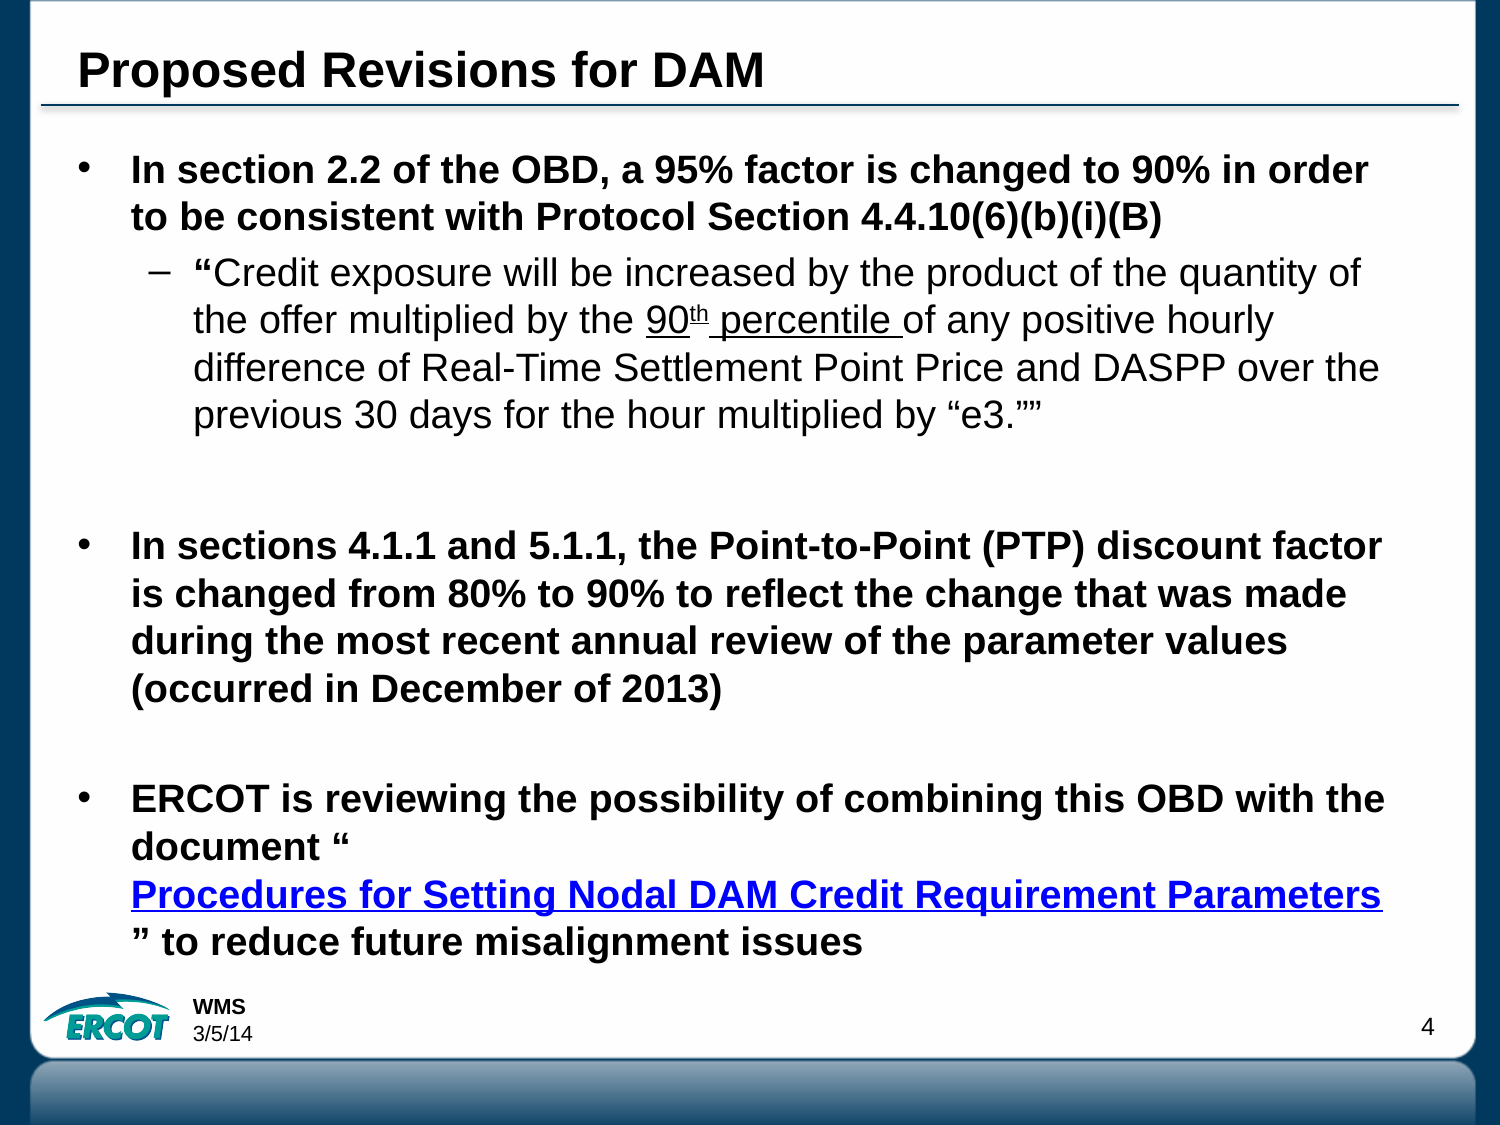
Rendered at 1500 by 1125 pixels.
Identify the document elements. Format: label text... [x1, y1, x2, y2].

picture [0, 0, 1500, 1125]
list In section 2.2 of the OBD, a 95% factor is changed to 90% in order to be consistent with Protocol Section 4.4.10(6)(b)(i)(B) “Credit exposure will be increased by the product of the quantity of the offer multiplied by the 90th percentile of any positive hourly difference of Real-Time Settlement Point Price and DASPP over the previous 30 days for the hour multiplied by “e3.”” In sections 4.1.1 and 5.1.1, the Point-to-Point (PTP) discount factor is changed from 80% to 90% to reflect the change that was made during the most recent annual review of the parameter values (occurred in December of 2013) ERCOT is reviewing the possibility of combining this OBD with the document “Procedures for Setting Nodal DAM Credit Requirement Parameters” to reduce future misalignment issues [62, 135, 1413, 976]
title Proposed Revisions for DAM [62, 29, 1450, 106]
